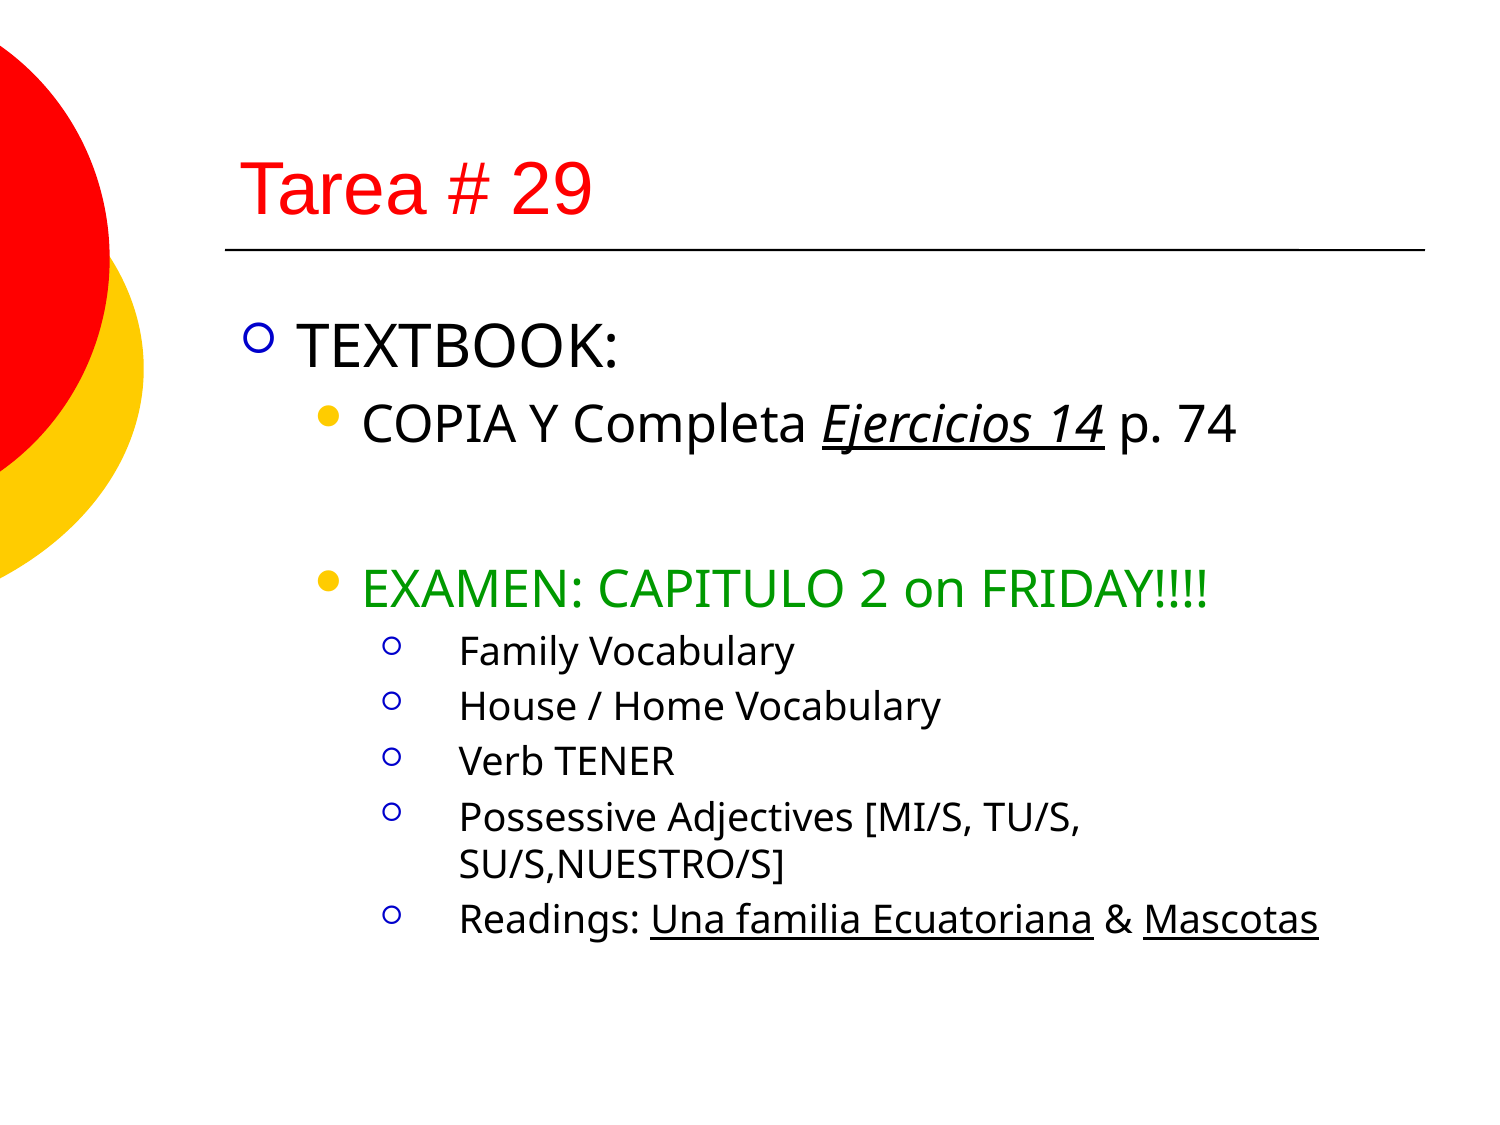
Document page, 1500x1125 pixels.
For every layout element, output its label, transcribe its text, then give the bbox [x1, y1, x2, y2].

title Tarea # 29 [224, 49, 1425, 237]
list TEXTBOOK: COPIA Y Completa Ejercicios 14 p. 74 EXAMEN: CAPITULO 2 on FRIDAY!!!! Family Vocabulary House / Home Vocabulary Verb TENER Possessive Adjectives [MI/S, TU/S, SU/S,NUESTRO/S] Readings: Una familia Ecuatoriana & Mascotas [224, 299, 1425, 975]
